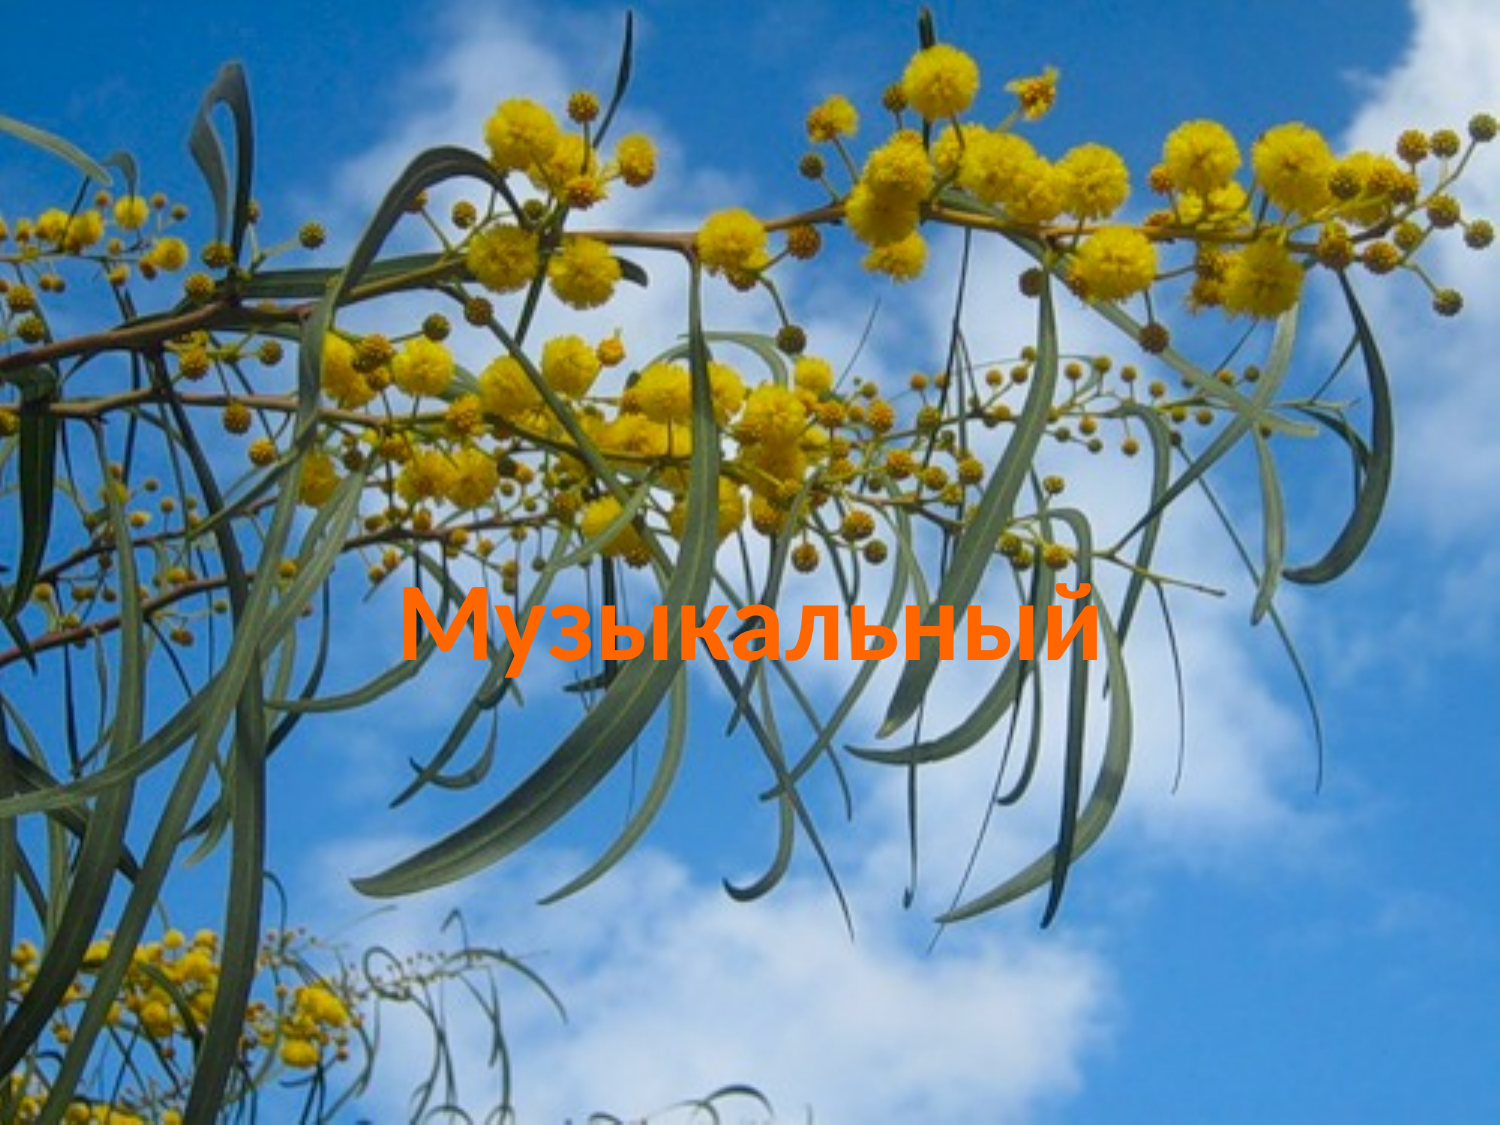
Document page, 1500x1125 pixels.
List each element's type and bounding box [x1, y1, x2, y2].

list [0, 0, 1500, 1125]
